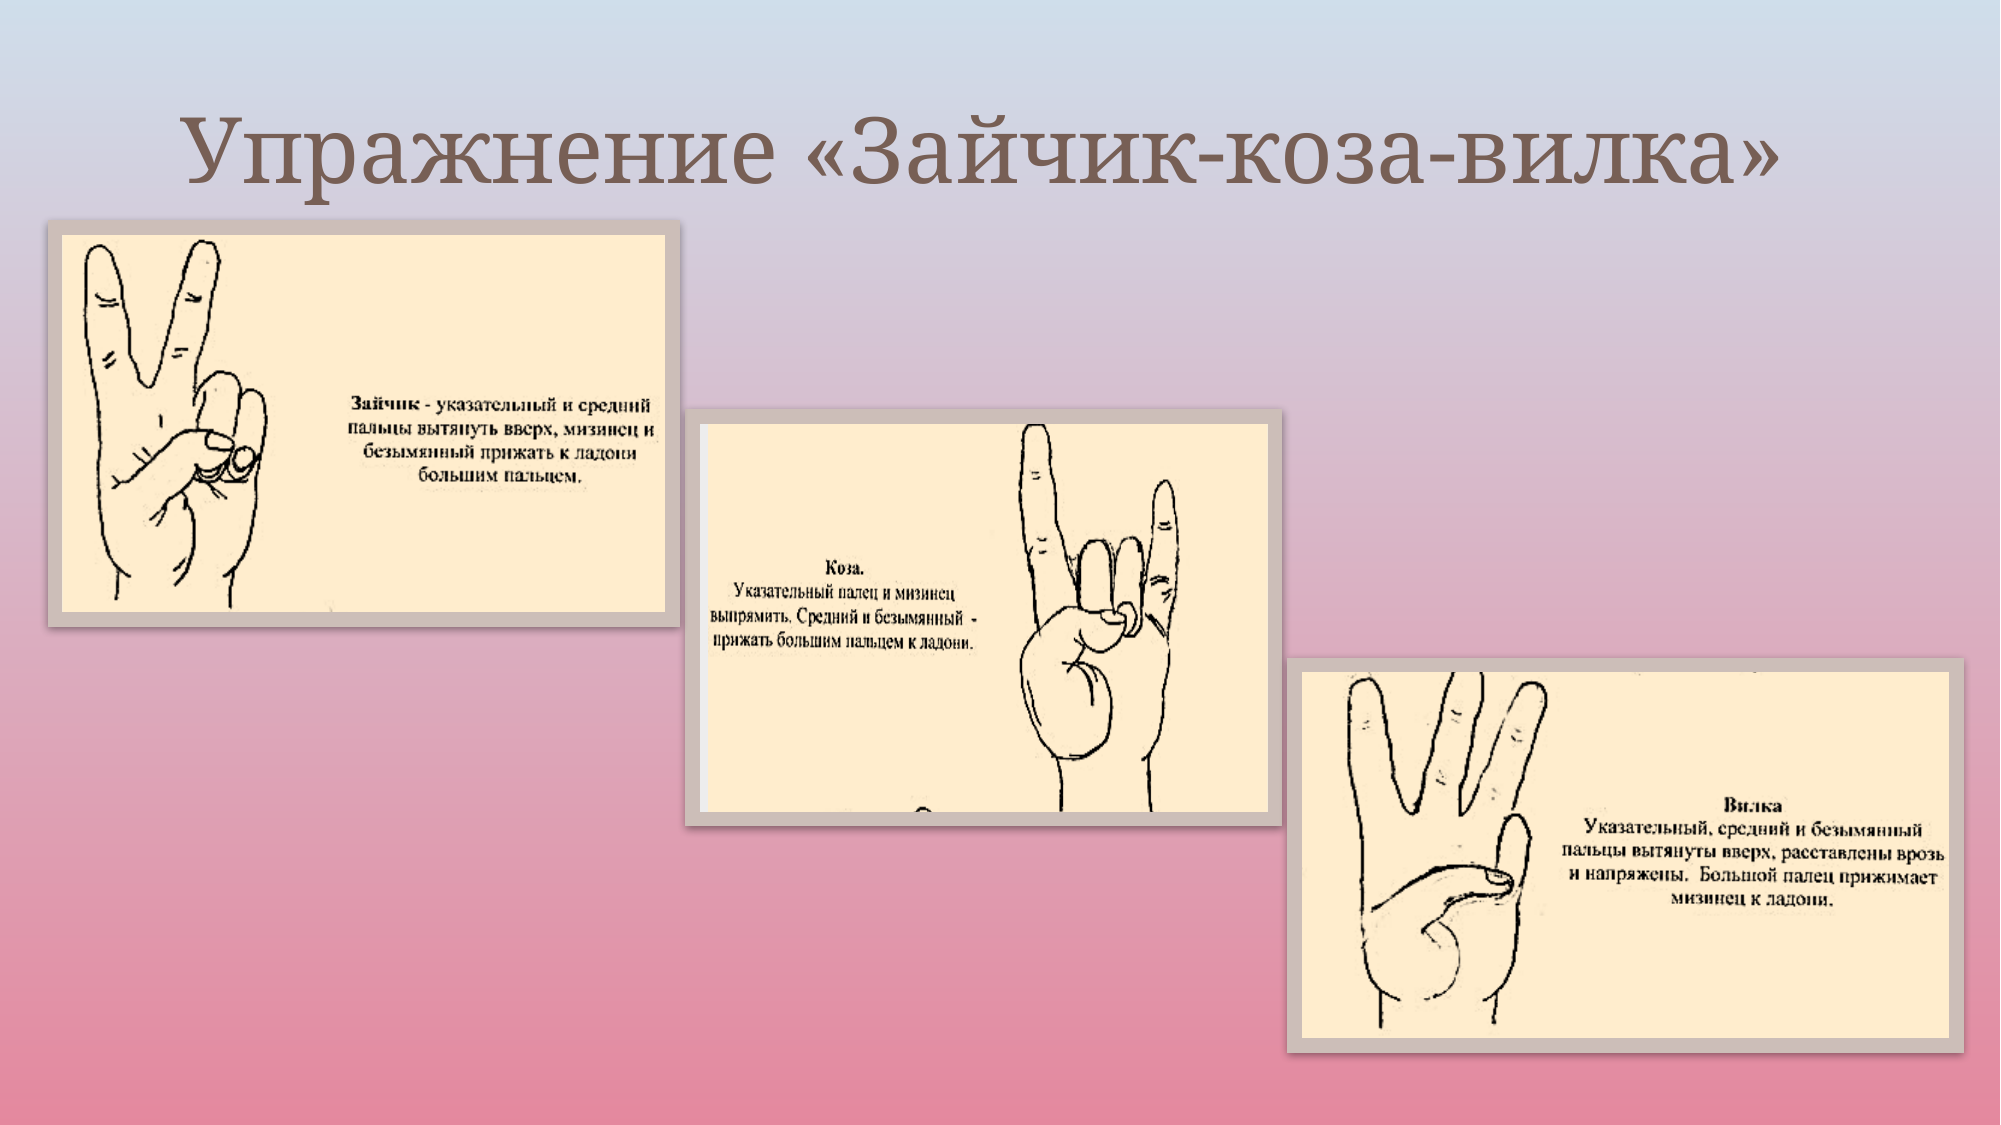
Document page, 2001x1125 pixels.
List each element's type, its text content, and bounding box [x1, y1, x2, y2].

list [699, 423, 1269, 813]
picture [1301, 671, 1950, 1039]
picture [61, 234, 667, 613]
title Упражнение «Зайчик-коза-вилка» [86, 84, 1882, 210]
